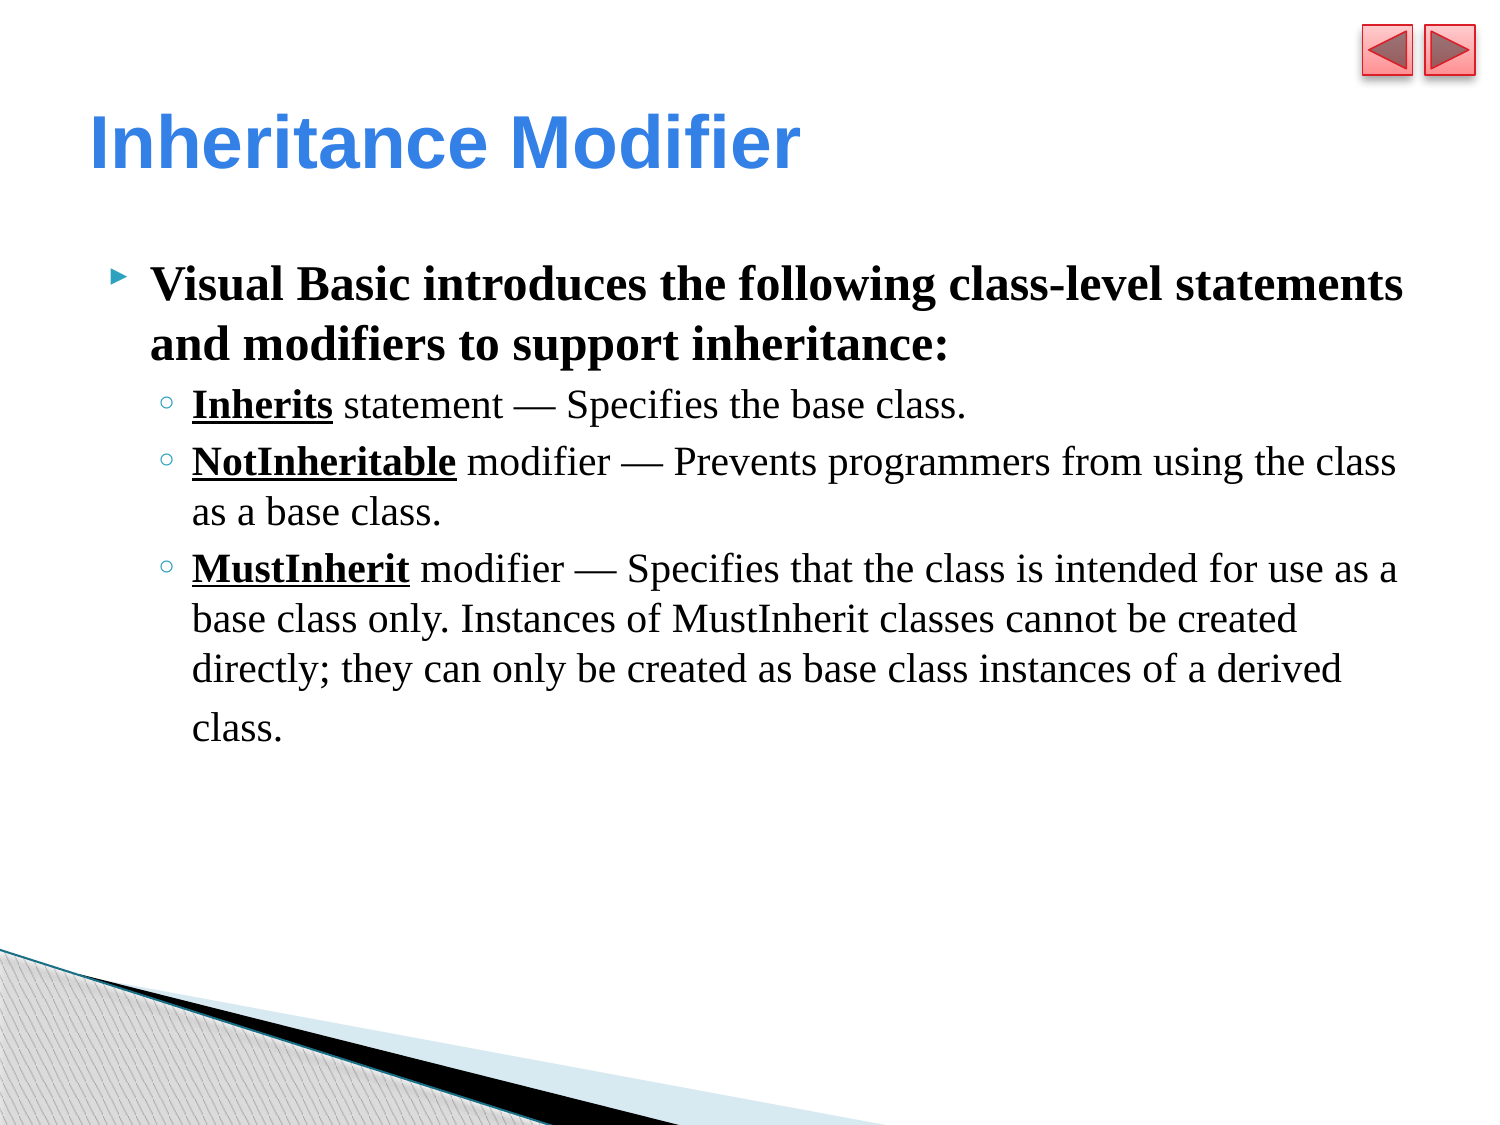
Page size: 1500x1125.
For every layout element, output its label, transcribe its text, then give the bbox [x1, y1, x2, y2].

list Visual Basic introduces the following class-level statements and modifiers to support inheritance: Inherits statement — Specifies the base class. NotInheritable modifier — Prevents programmers from using the class as a base class. MustInherit modifier — Specifies that the class is intended for use as a base class only. Instances of MustInherit classes cannot be created directly; they can only be created as base class instances of a derived class. [74, 242, 1426, 986]
title Inheritance Modifier [75, 45, 1425, 233]
